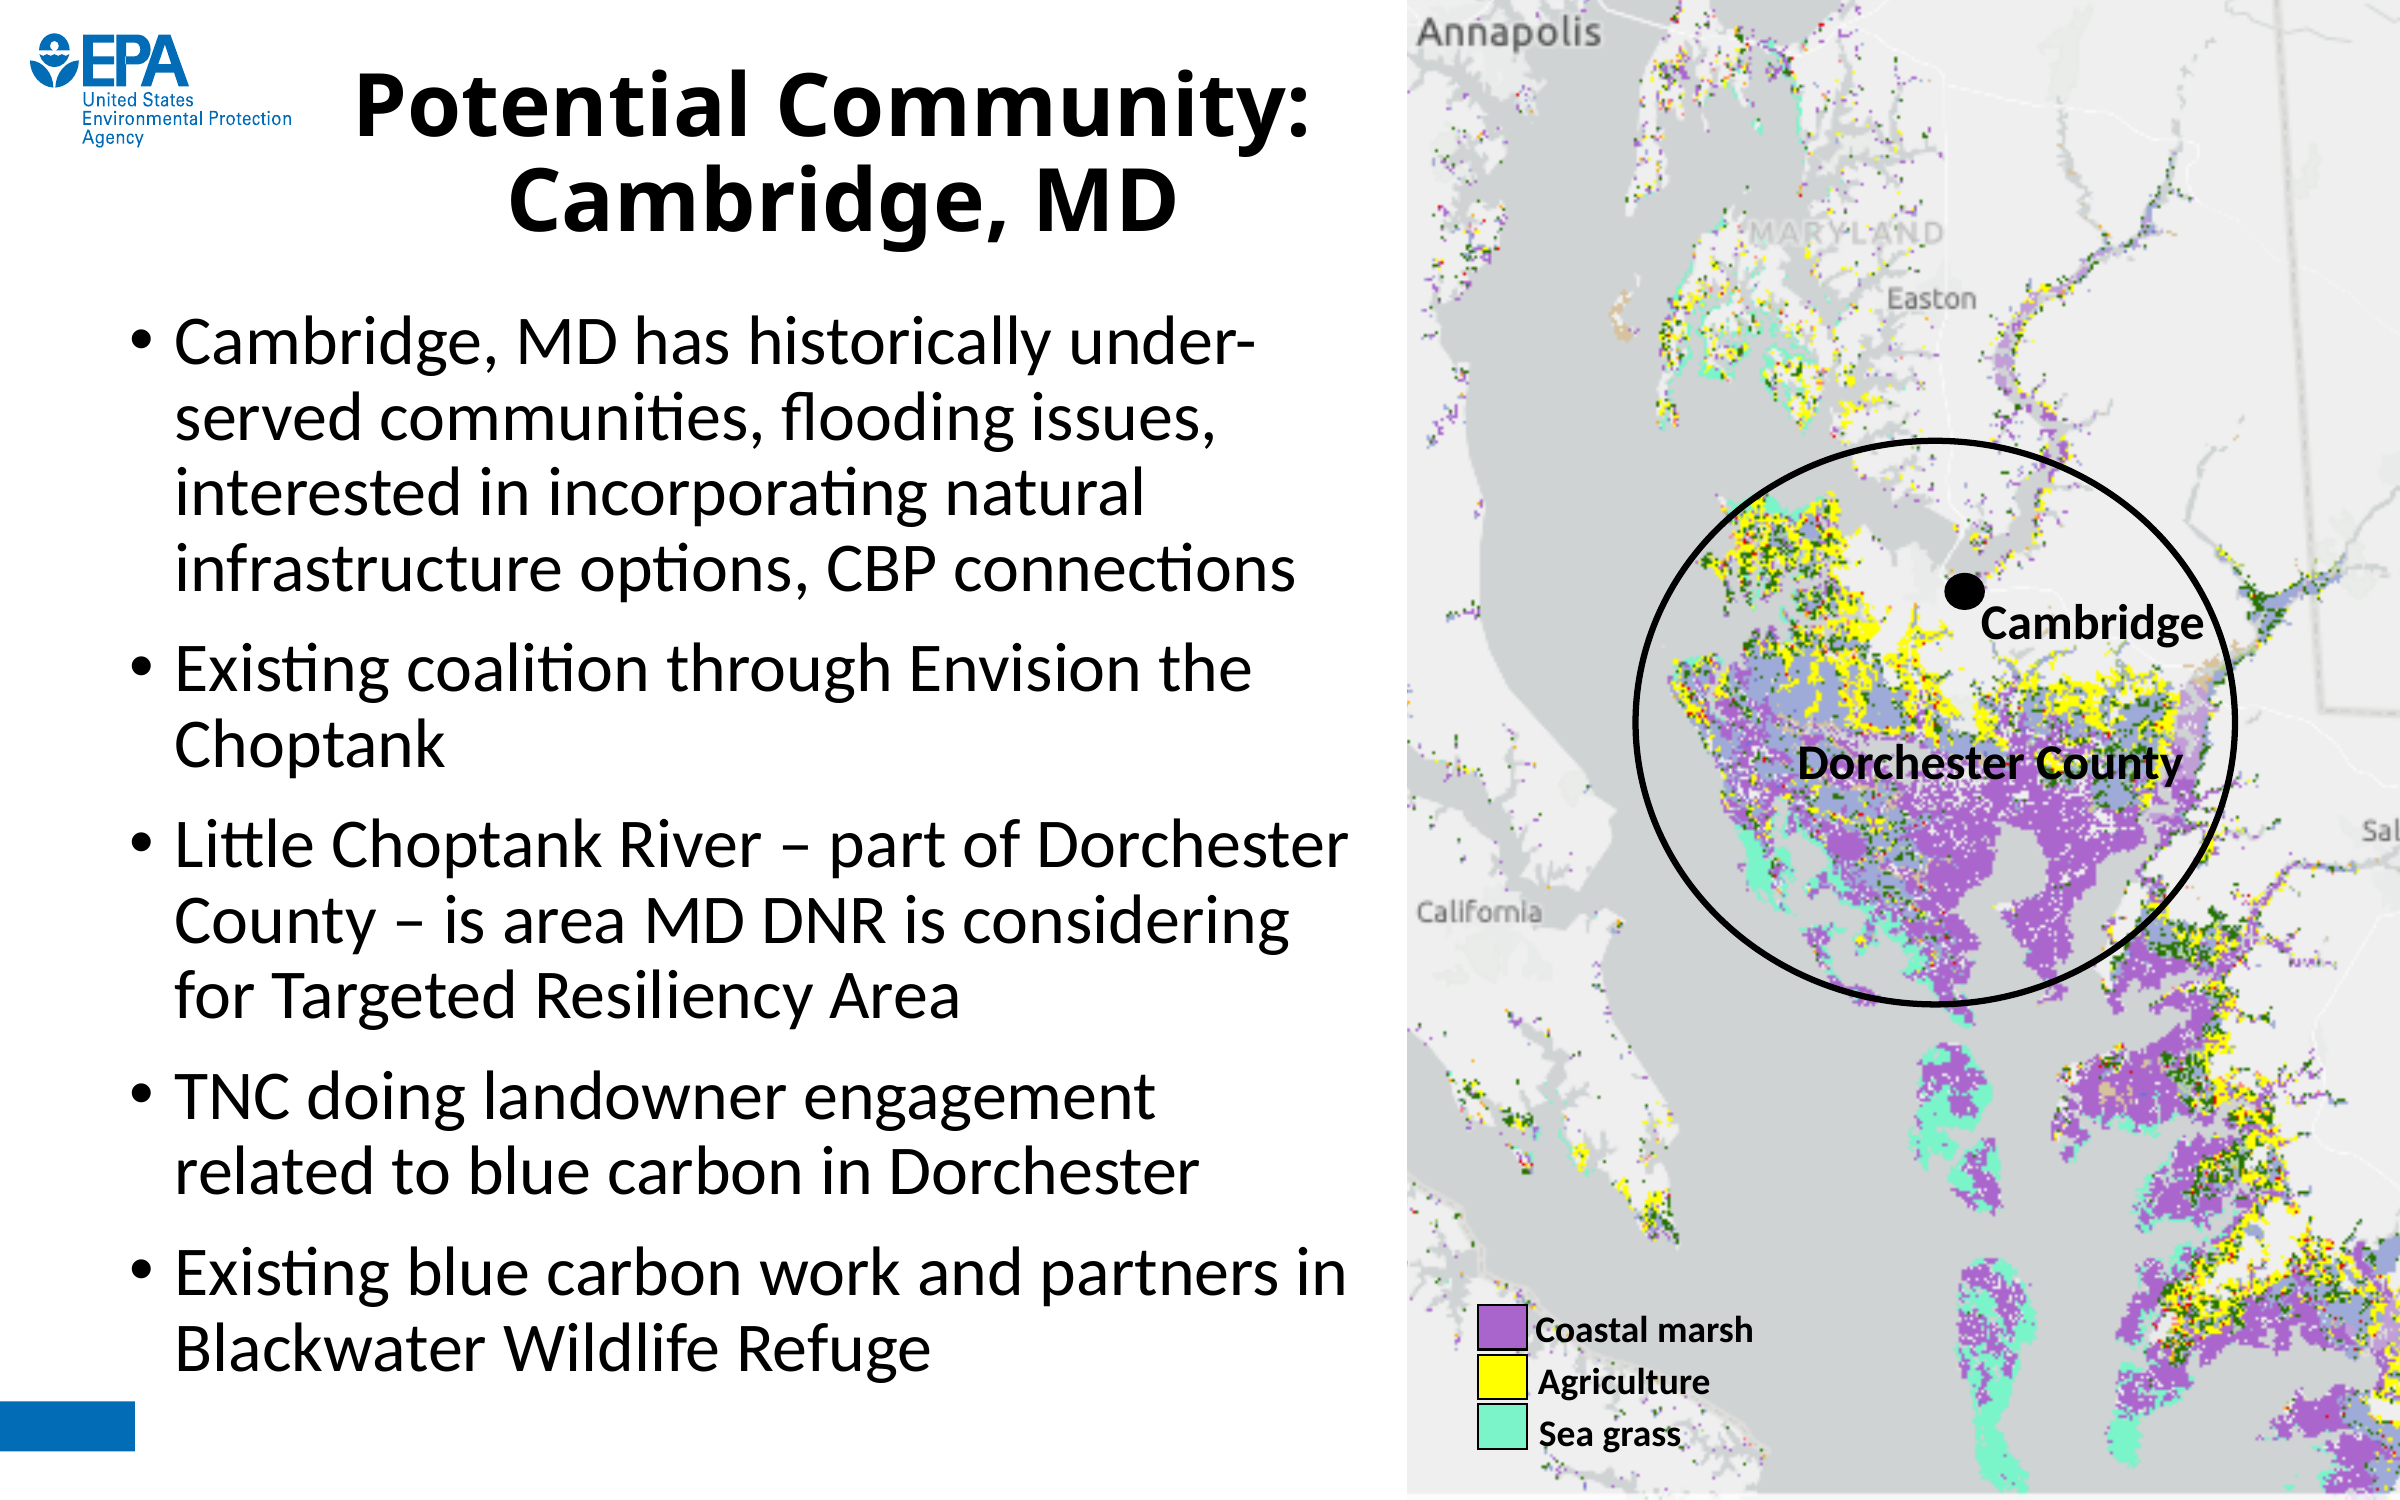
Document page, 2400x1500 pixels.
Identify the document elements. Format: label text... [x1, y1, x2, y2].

picture [1407, 0, 2400, 1500]
title Potential Community: Cambridge, MD [322, 44, 1365, 267]
list Cambridge, MD has historically under-served communities, flooding issues, interested in incorporating natural infrastructure options, CBP connections Existing coalition through Envision the Choptank Little Choptank River – part of Dorchester County – is area MD DNR is considering for Targeted Resiliency Area TNC doing landowner engagement related to blue carbon in Dorchester Existing blue carbon work and partners in Blackwater Wildlife Refuge [114, 296, 1372, 1432]
